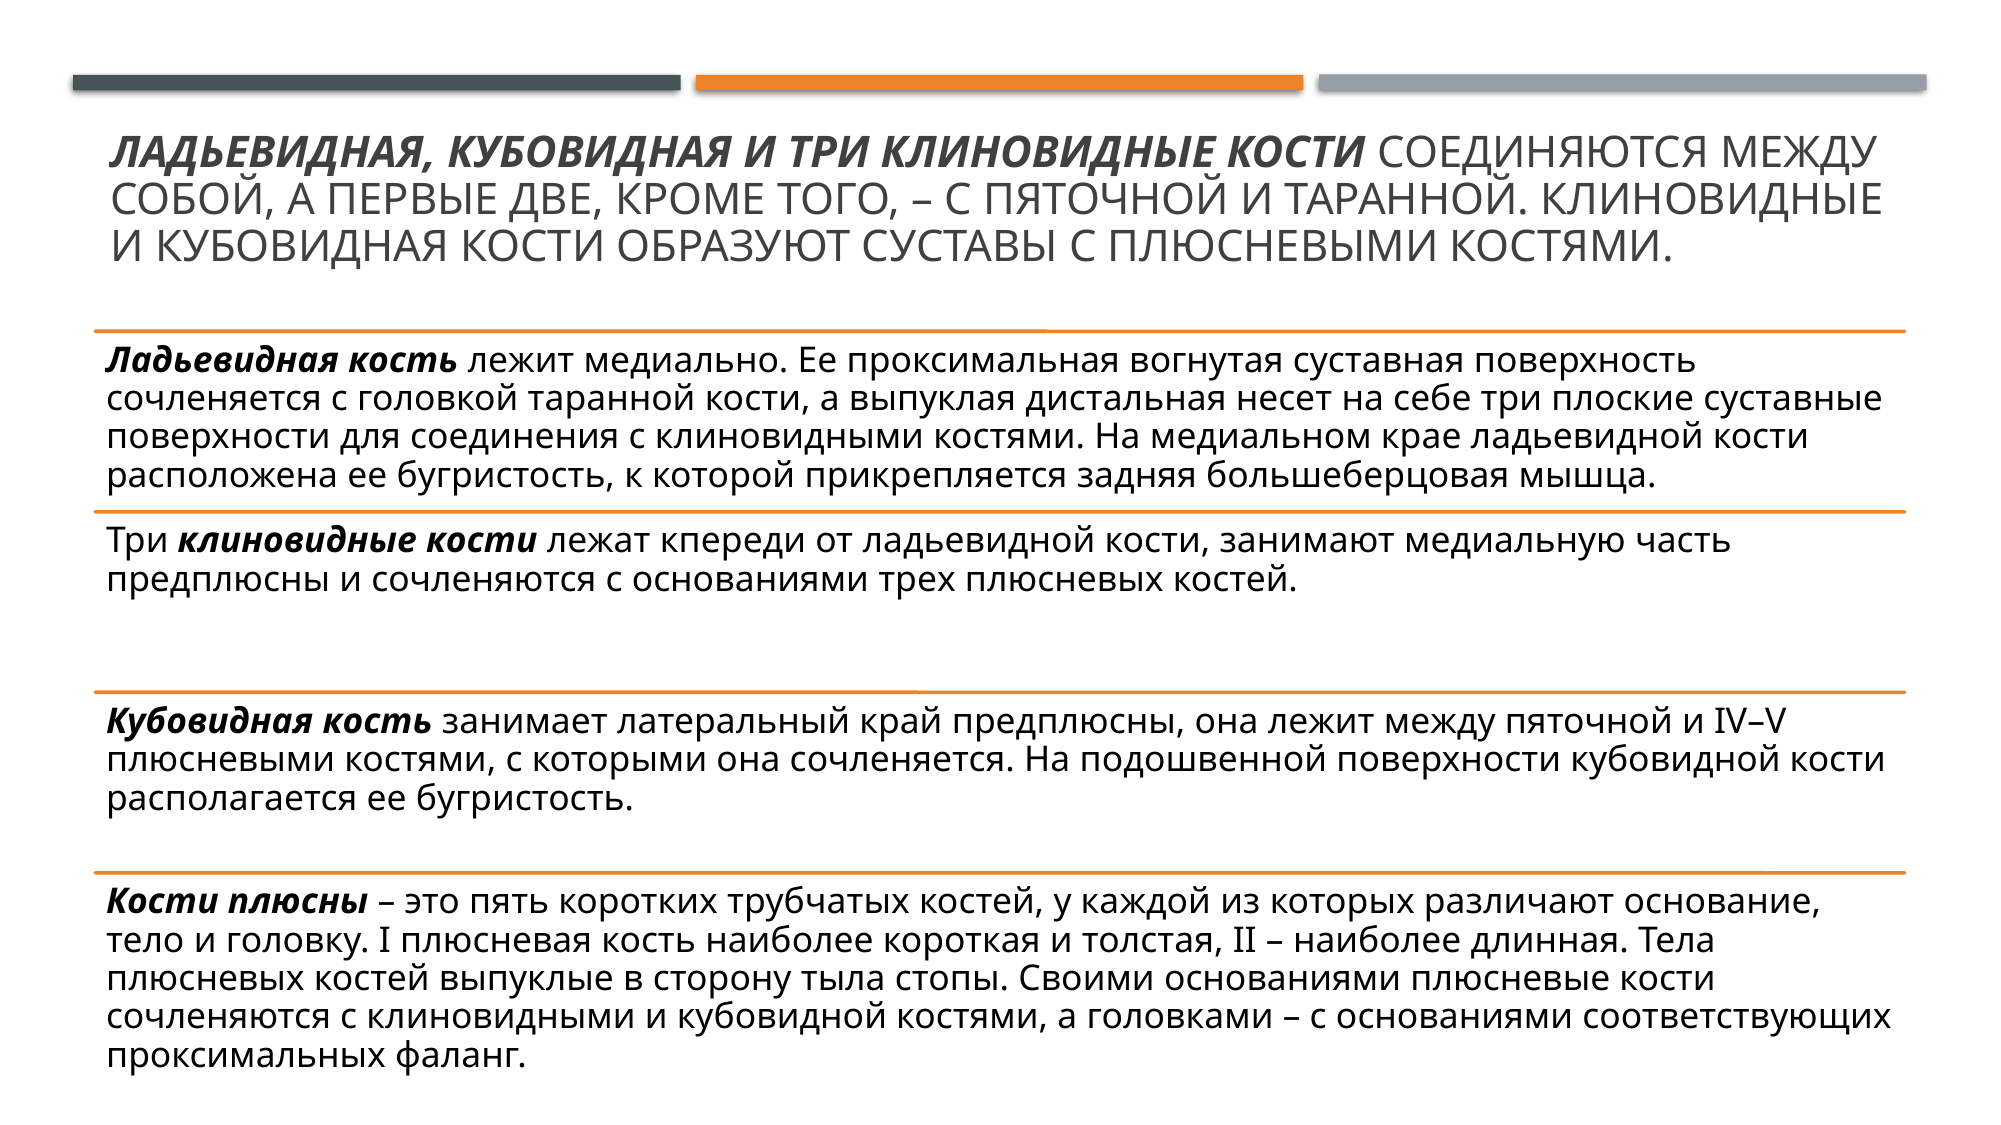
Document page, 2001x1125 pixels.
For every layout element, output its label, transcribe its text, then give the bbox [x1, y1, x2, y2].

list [94, 330, 1906, 1054]
title Ладьевидная, кубовидная и три клиновидные кости соединяются между собой, а первые две, кроме того, – с пяточной и таранной. Клиновидные и кубовидная кости образуют суставы с плюсневыми костями. [95, 115, 1905, 279]
